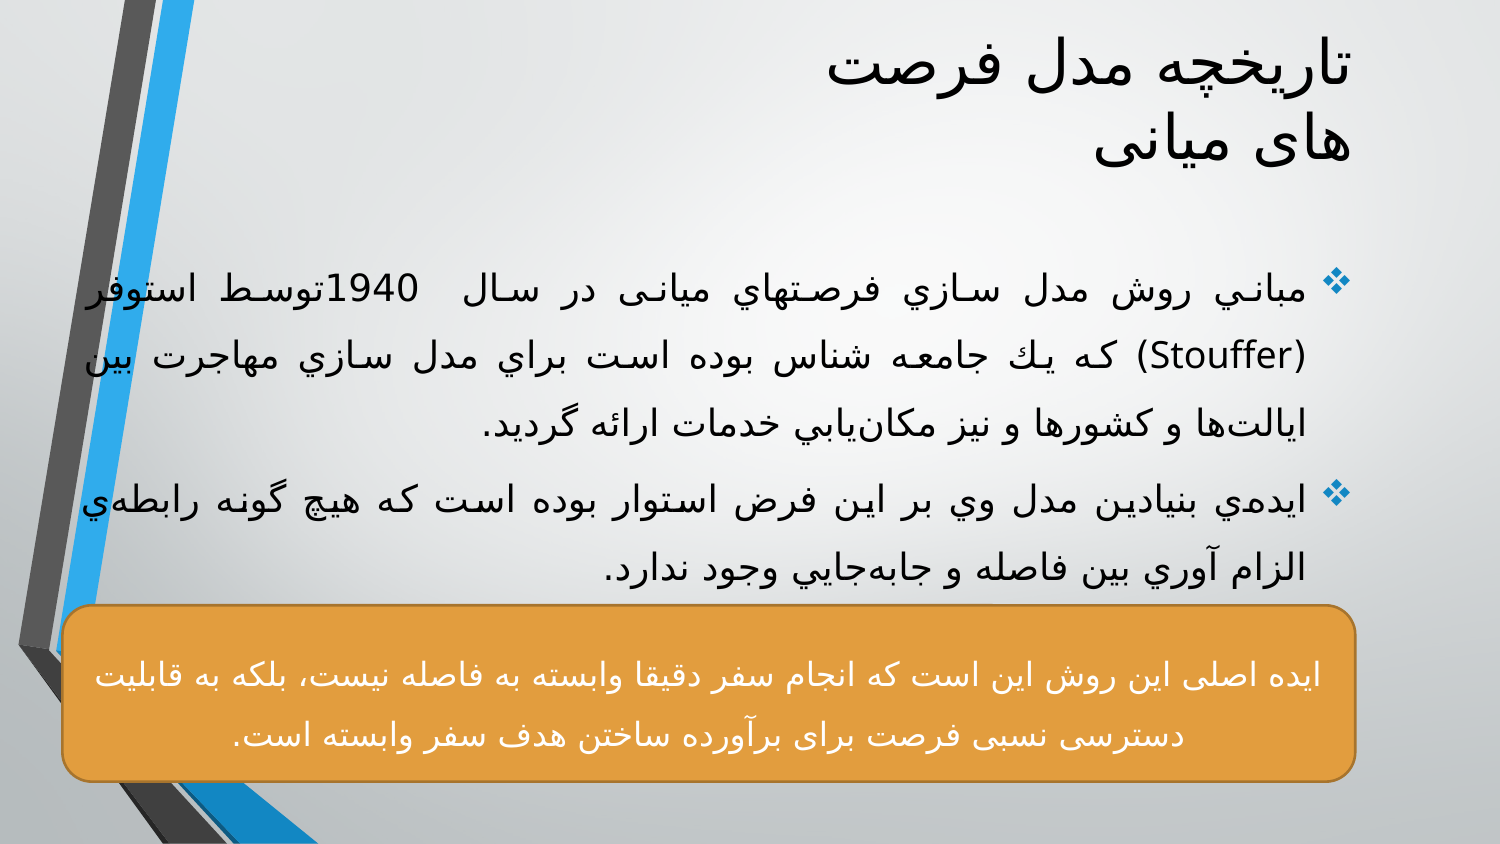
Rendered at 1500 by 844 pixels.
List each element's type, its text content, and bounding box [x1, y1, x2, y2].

text_box ایده اصلی این روش این است که انجام سفر دقیقا وابسته به فاصله نیست، بلکه به قابلیت دسترسی نسبی فرصت برای برآورده ساختن هدف سفر وابسته است. [61, 603, 1357, 783]
list مباني روش مدل سازي فرصتهاي میانی در سال 1940توسط استوفر (Stouffer) كه يك جامعه شناس بوده است براي مدل سازي مهاجرت بين ايالت‌ها و كشورها و نيز مكان‌يابي خدمات ارائه گرديد. ايده‌ي بنيادين مدل وي بر اين فرض استوار بوده است كه هيچ گونه رابطه‌ي الزام آوري بين فاصله و جابه‌جايي وجود ندارد. [62, 225, 1370, 782]
title تاریخچه مدل فرصت های میانی [786, 0, 1370, 187]
